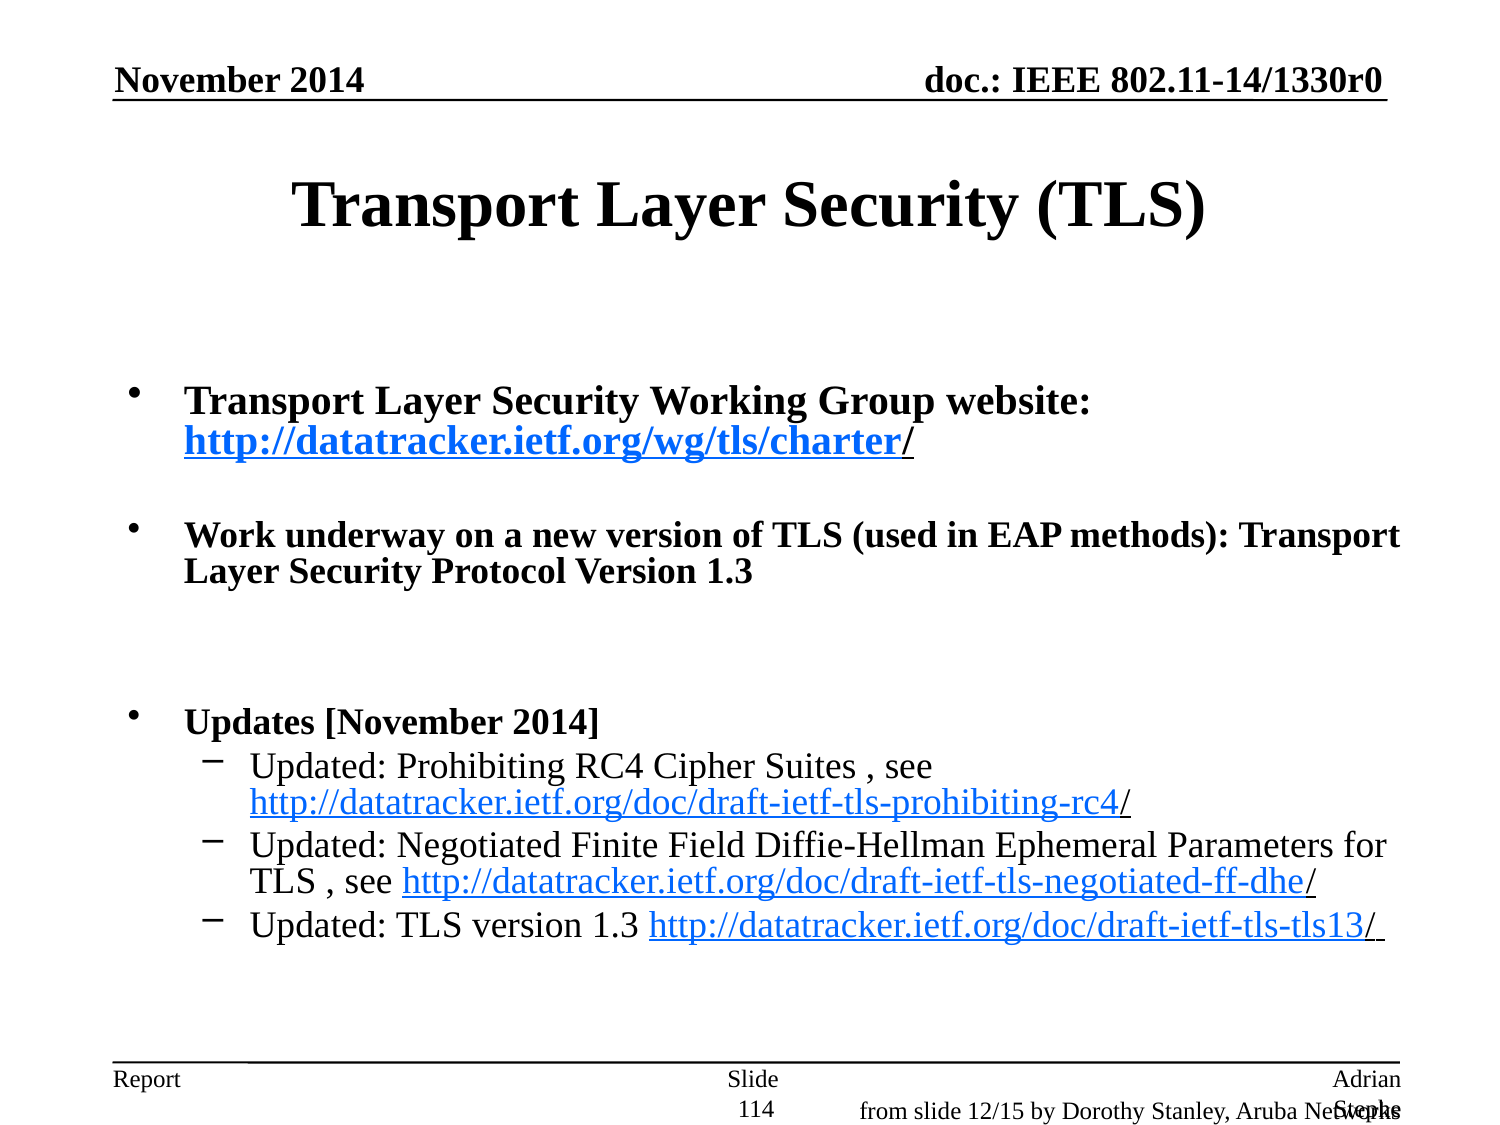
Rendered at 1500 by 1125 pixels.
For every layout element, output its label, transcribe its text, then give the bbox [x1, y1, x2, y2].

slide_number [114, 54, 374, 101]
title Transport Layer Security (TLS) [112, 112, 1388, 275]
list Transport Layer Security Working Group website: http://datatracker.ietf.org/wg/tls/charter/ Work underway on a new version of TLS (used in EAP methods): Transport Layer Security Protocol Version 1.3 Updates [November 2014] Updated: Prohibiting RC4 Cipher Suites , see http://datatracker.ietf.org/doc/draft-ietf-tls-prohibiting-rc4/ Updated: Negotiated Finite Field Diffie-Hellman Ephemeral Parameters for TLS , see http://datatracker.ietf.org/doc/draft-ietf-tls-negotiated-ff-dhe/ Updated: TLS version 1.3 http://datatracker.ietf.org/doc/draft-ietf-tls-tls13/ [112, 275, 1425, 1025]
slide_number Slide 114 [712, 1061, 800, 1087]
footer Adrian Stephens, Intel Corporation [1324, 1061, 1402, 1087]
text_box from slide 12/15 by Dorothy Stanley, Aruba Networks [343, 1087, 1417, 1125]
